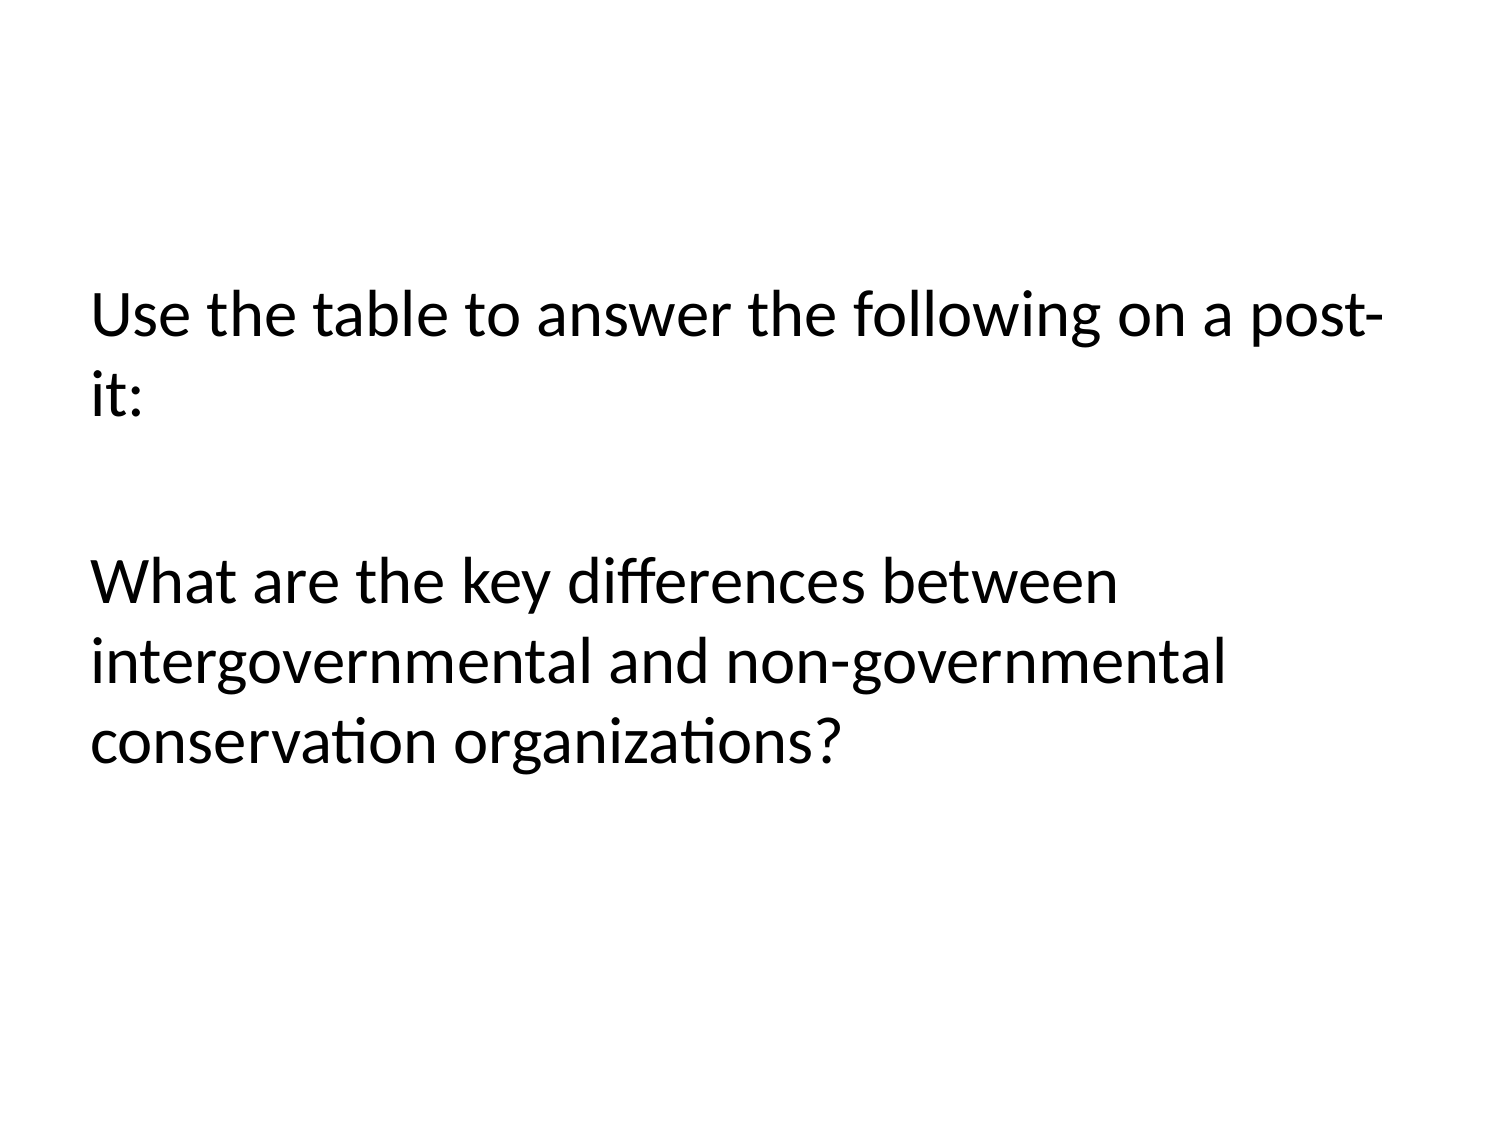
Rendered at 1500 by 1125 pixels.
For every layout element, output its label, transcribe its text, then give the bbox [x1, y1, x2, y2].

list Use the table to answer the following on a post-it: What are the key differences between intergovernmental and non-governmental conservation organizations? [75, 262, 1425, 1005]
